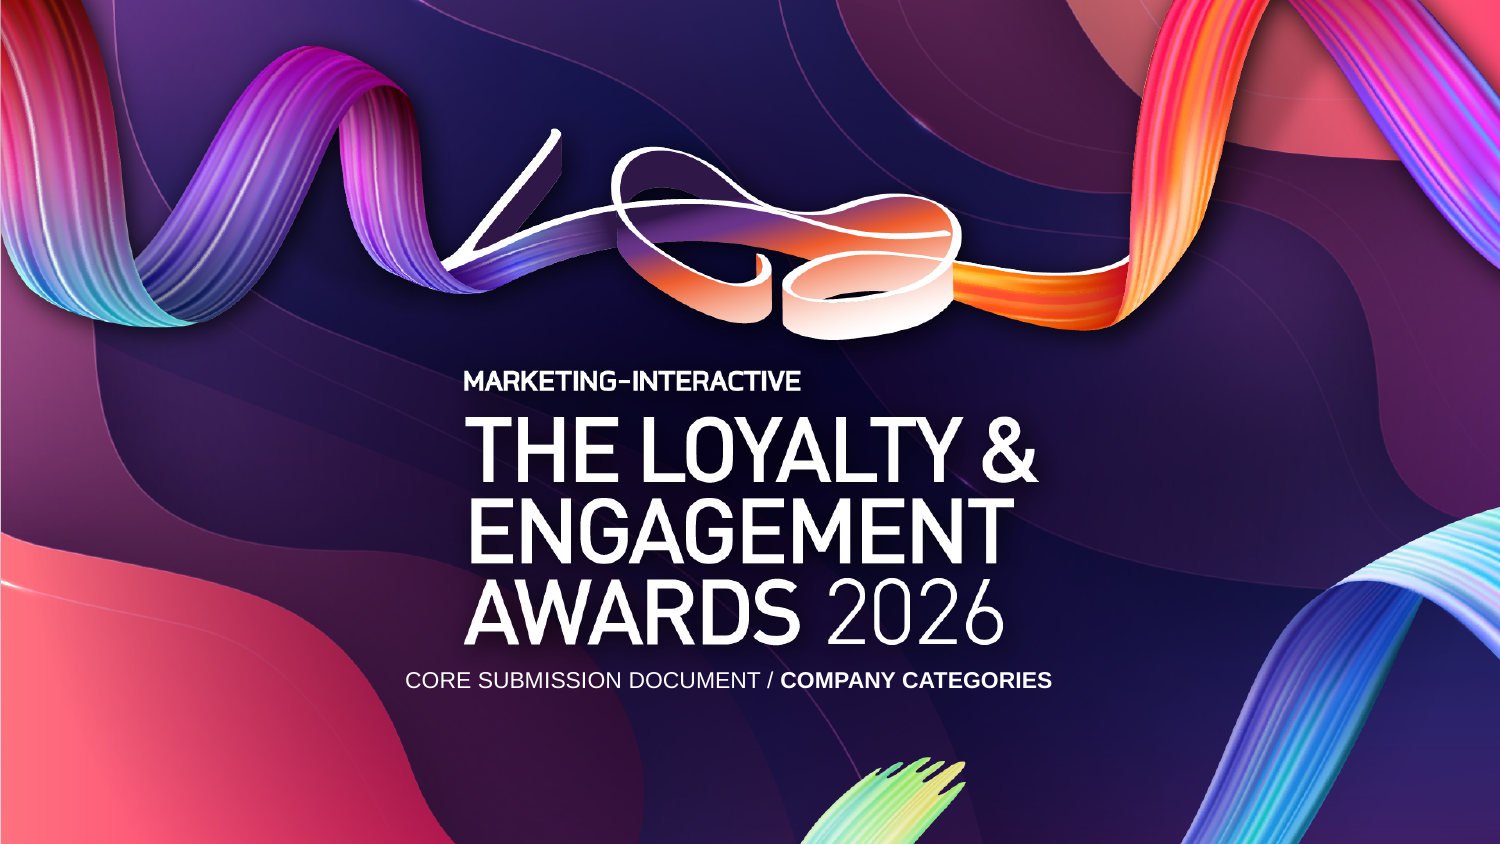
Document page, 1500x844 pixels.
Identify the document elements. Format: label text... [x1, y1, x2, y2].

text_box CORE SUBMISSION DOCUMENT / COMPANY CATEGORIES [0, 658, 1483, 701]
picture [0, 0, 1500, 844]
